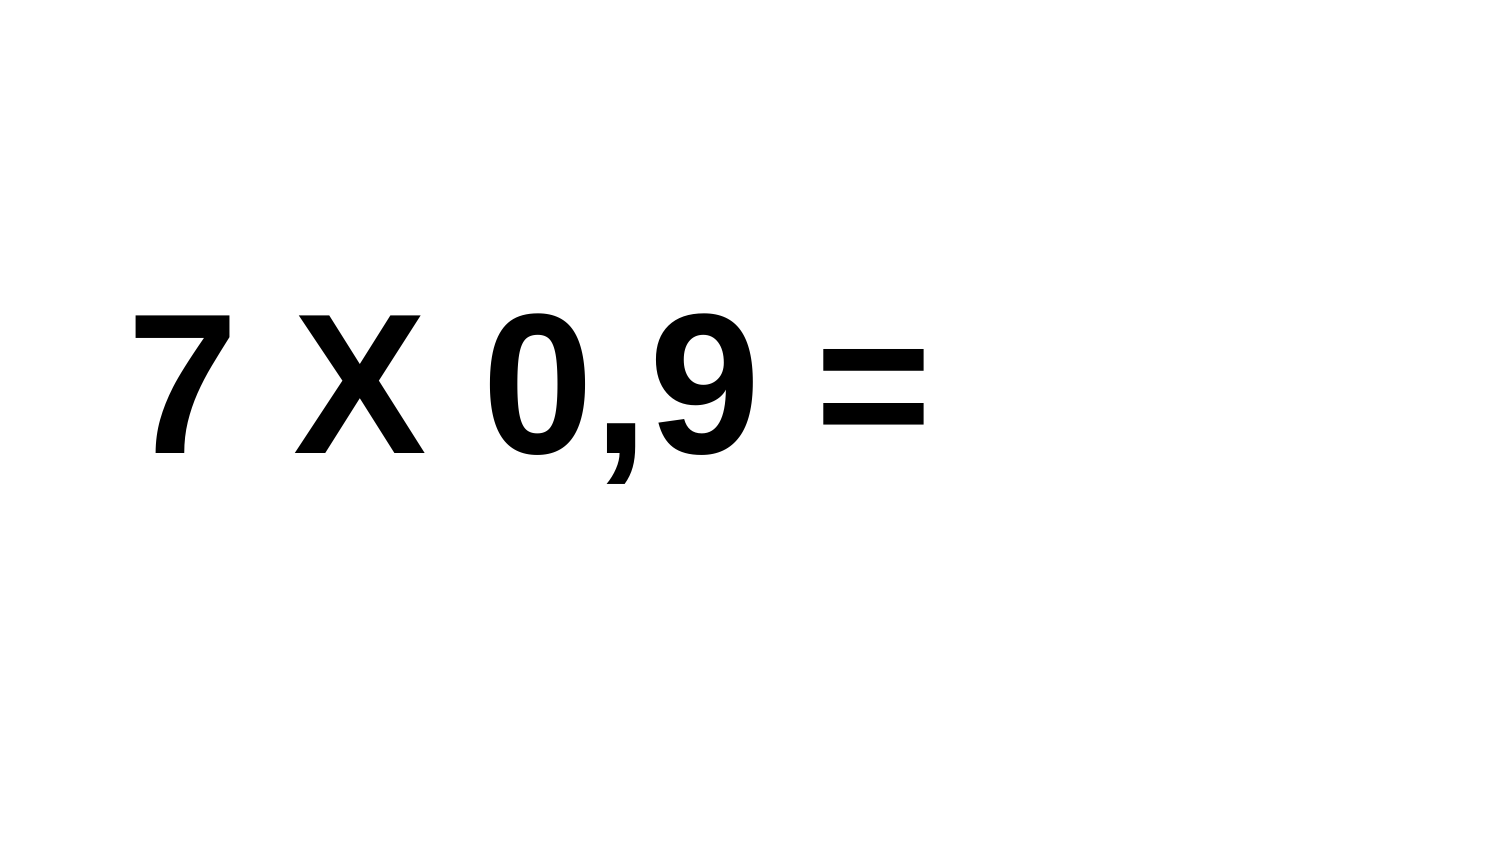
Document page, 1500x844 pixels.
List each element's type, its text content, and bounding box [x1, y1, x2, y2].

text_box 7 X 0,9 = [112, 318, 1388, 509]
